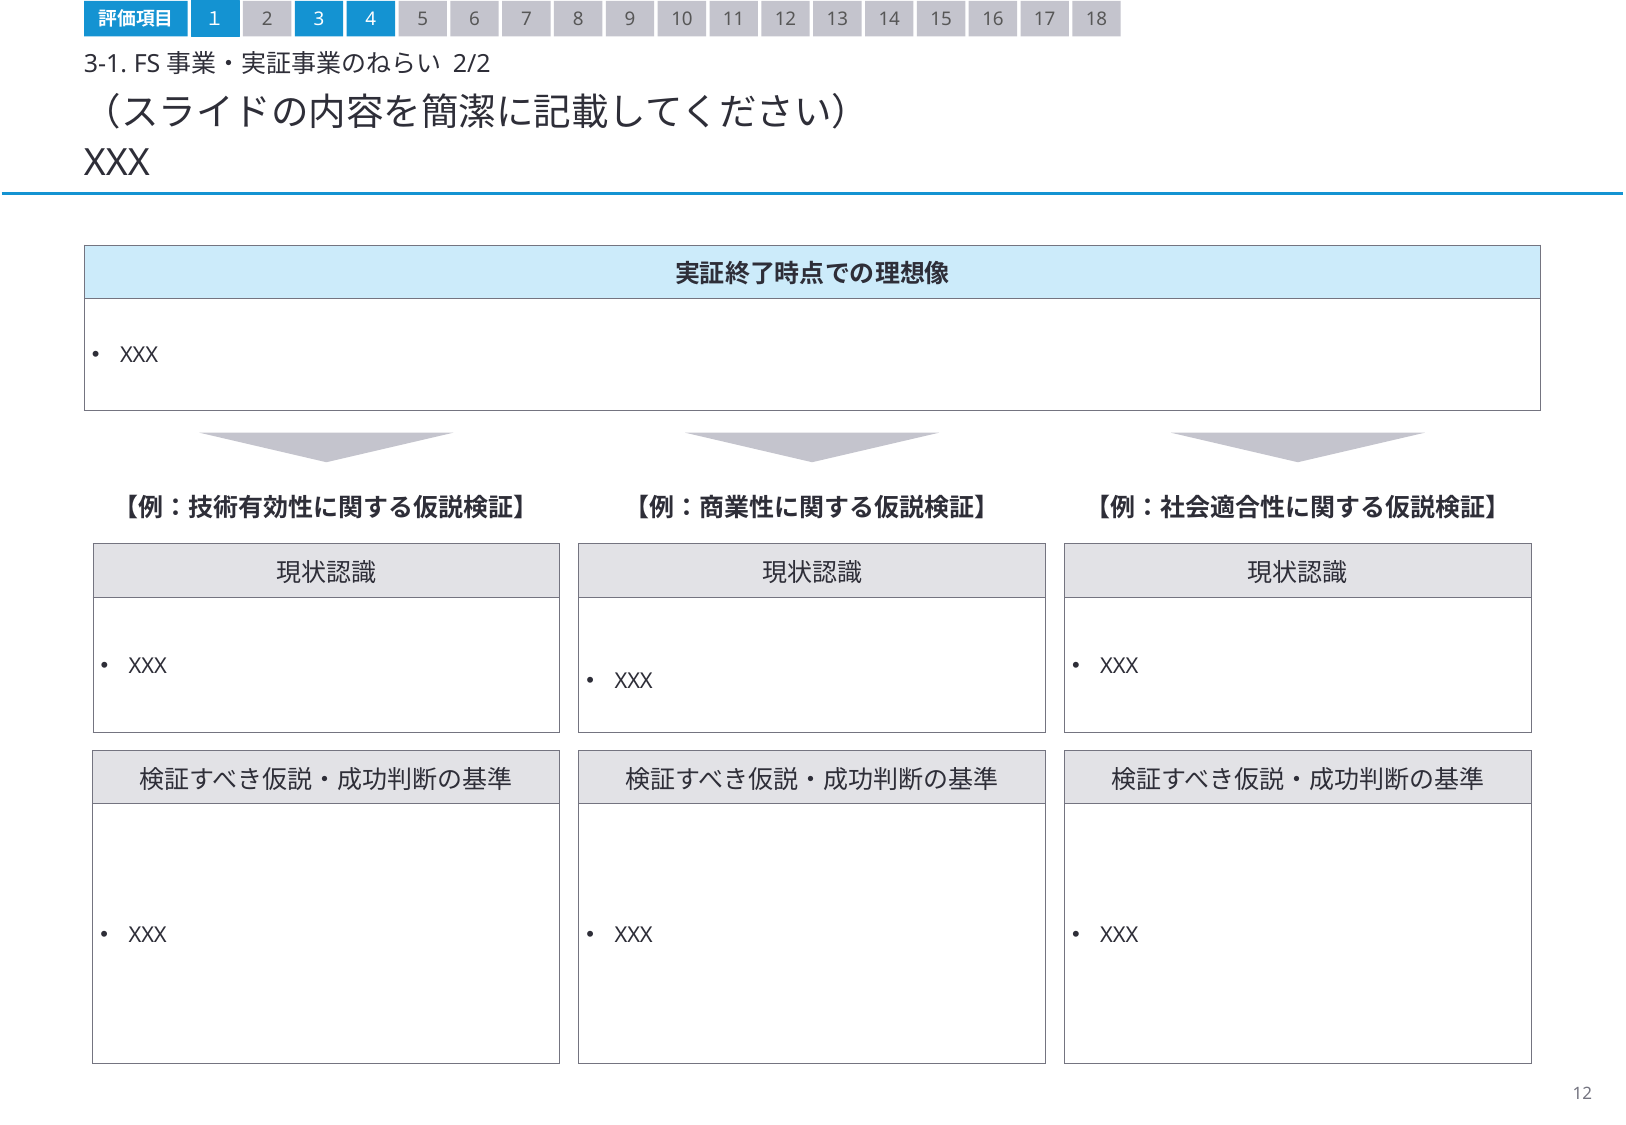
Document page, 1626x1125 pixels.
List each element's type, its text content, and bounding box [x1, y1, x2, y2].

table_header 現状認識 [1065, 544, 1531, 597]
table_header 実証終了時点での理想像 [85, 246, 1540, 298]
text_box 【例：社会適合性に関する仮説検証】 [1055, 484, 1541, 526]
table_header 検証すべき仮説・成功判断の基準 [93, 751, 559, 803]
text_box 【例：技術有効性に関する仮説検証】 [83, 484, 569, 526]
table_header 現状認識 [579, 544, 1045, 597]
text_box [83, 0, 1122, 37]
table_cell XXX [85, 299, 1540, 410]
text_box [1170, 431, 1426, 464]
table_header 検証すべき仮説・成功判断の基準 [579, 751, 1045, 803]
table_header 検証すべき仮説・成功判断の基準 [1065, 751, 1531, 803]
table_cell XXX [579, 804, 1045, 1063]
text_box [198, 431, 455, 464]
table_cell XXX [579, 598, 1045, 732]
table_cell XXX [1065, 598, 1531, 732]
text_box 【例：商業性に関する仮説検証】 [569, 484, 1055, 526]
text_box [684, 431, 940, 464]
table_header 現状認識 [94, 544, 559, 597]
table_cell XXX [1065, 804, 1531, 1063]
table_cell XXX [93, 804, 559, 1063]
table_cell XXX [94, 598, 559, 732]
list （スライドの内容を簡潔に記載してください） XXX [84, 83, 1543, 183]
list 3-1. FS事業・実証事業のねらい 2/2 [84, 40, 1543, 82]
